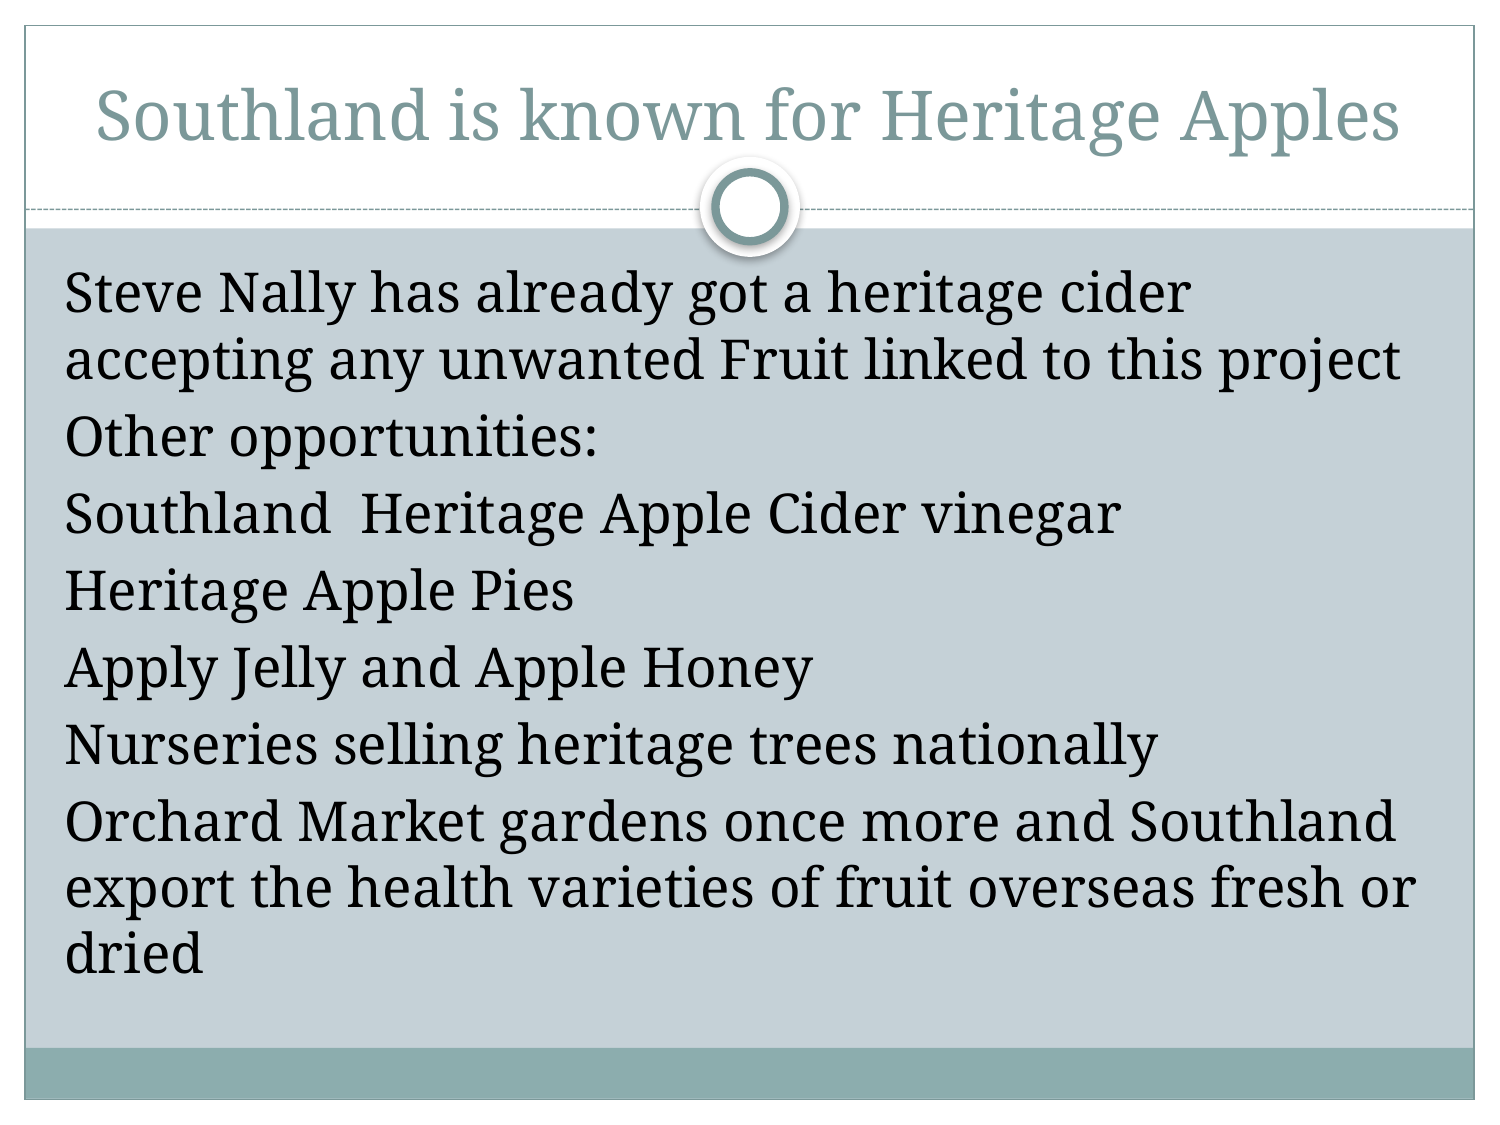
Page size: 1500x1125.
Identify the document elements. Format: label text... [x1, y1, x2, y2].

list Steve Nally has already got a heritage cider accepting any unwanted Fruit linked to this project Other opportunities: Southland Heritage Apple Cider vinegar Heritage Apple Pies Apply Jelly and Apple Honey Nurseries selling heritage trees nationally Orchard Market gardens once more and Southland export the health varieties of fruit overseas fresh or dried [49, 250, 1445, 1001]
title Southland is known for Heritage Apples [49, 37, 1450, 162]
